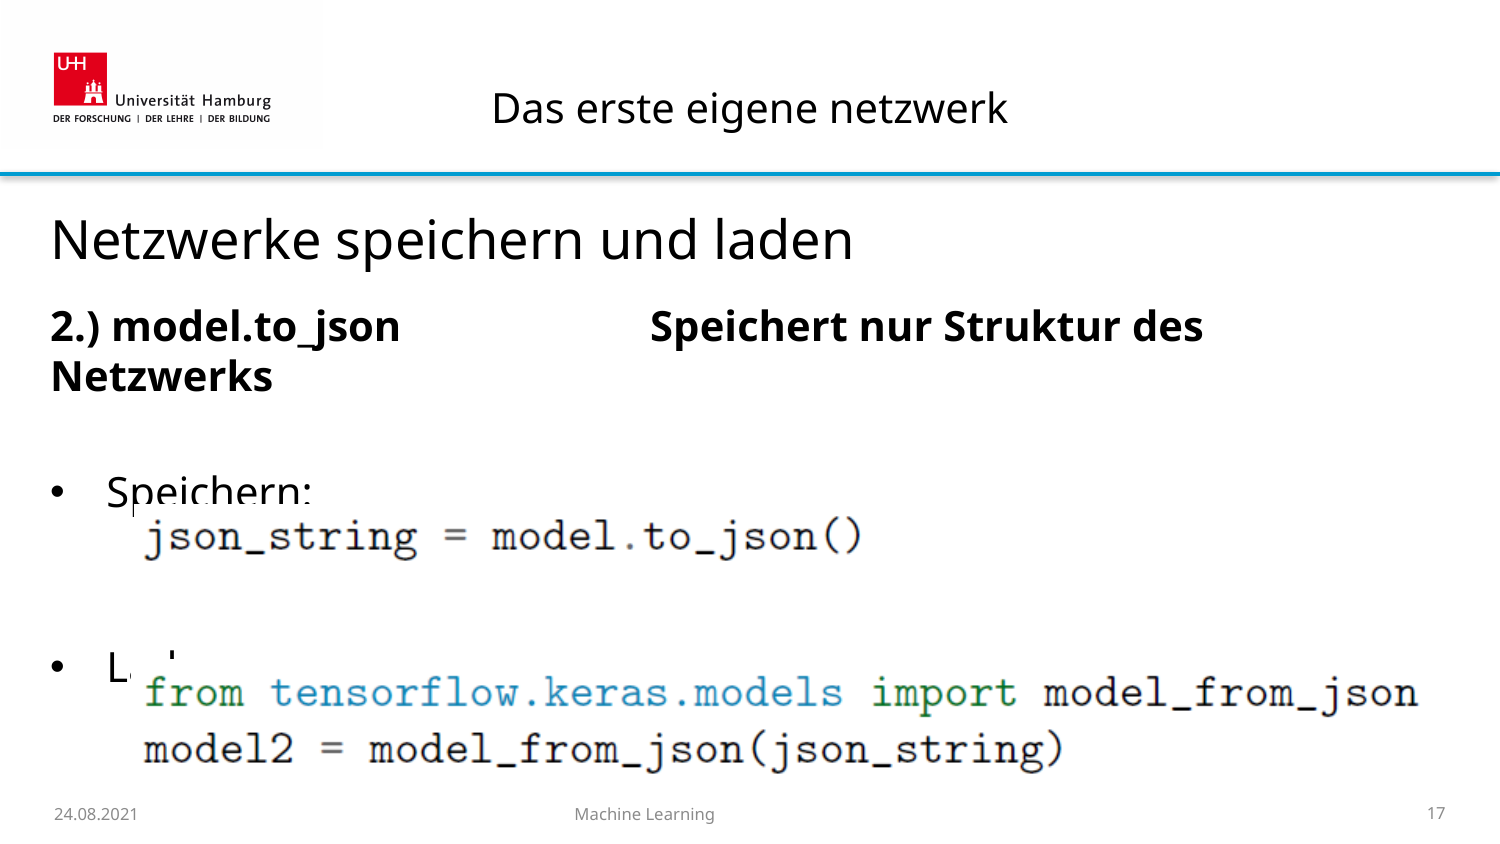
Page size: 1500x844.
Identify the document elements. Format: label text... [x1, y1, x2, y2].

list Netzwerke speichern und laden [35, 197, 1406, 281]
picture [131, 659, 1437, 789]
list 2.) model.to_json Speichert nur Struktur des Netzwerks Speichern: Laden: [35, 291, 1294, 765]
title Das erste eigene netzwerk [275, 91, 1225, 122]
slide_number 17 [1361, 788, 1446, 833]
picture [134, 504, 880, 583]
picture [1, 0, 323, 149]
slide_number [54, 788, 210, 833]
footer Machine Learning [273, 798, 1016, 833]
